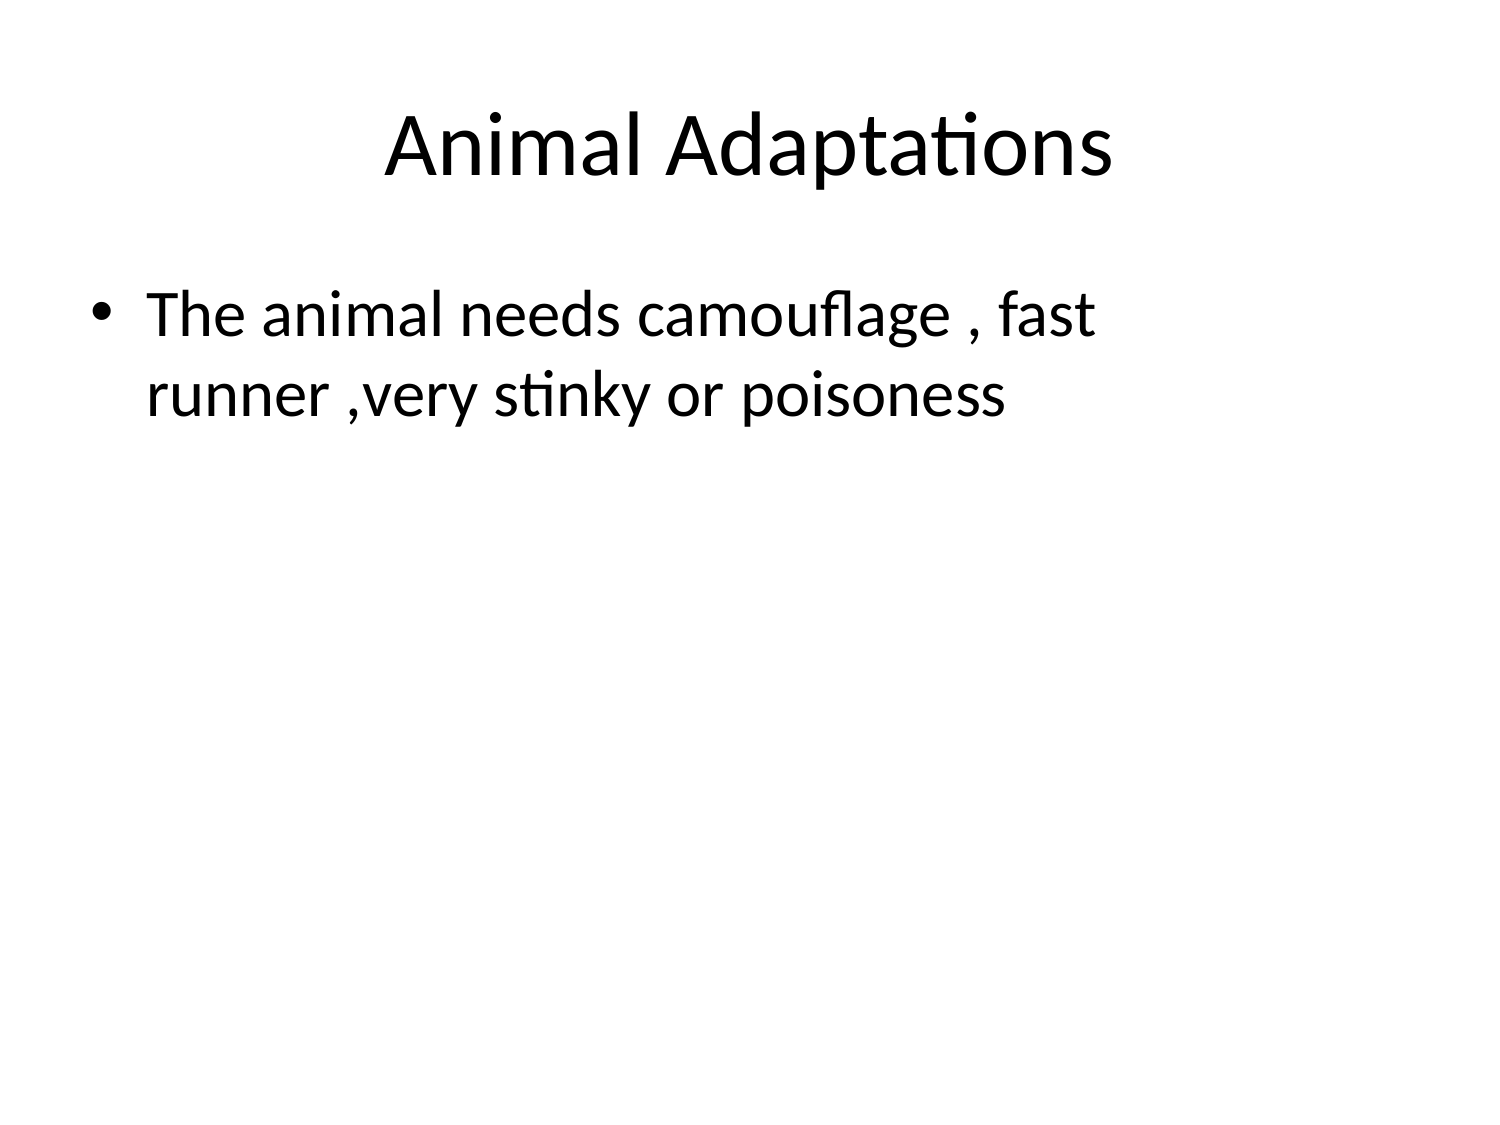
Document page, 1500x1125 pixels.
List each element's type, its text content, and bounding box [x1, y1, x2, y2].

title Animal Adaptations [75, 45, 1425, 233]
list The animal needs camouflage , fast runner ,very stinky or poisoness [75, 262, 1425, 1005]
